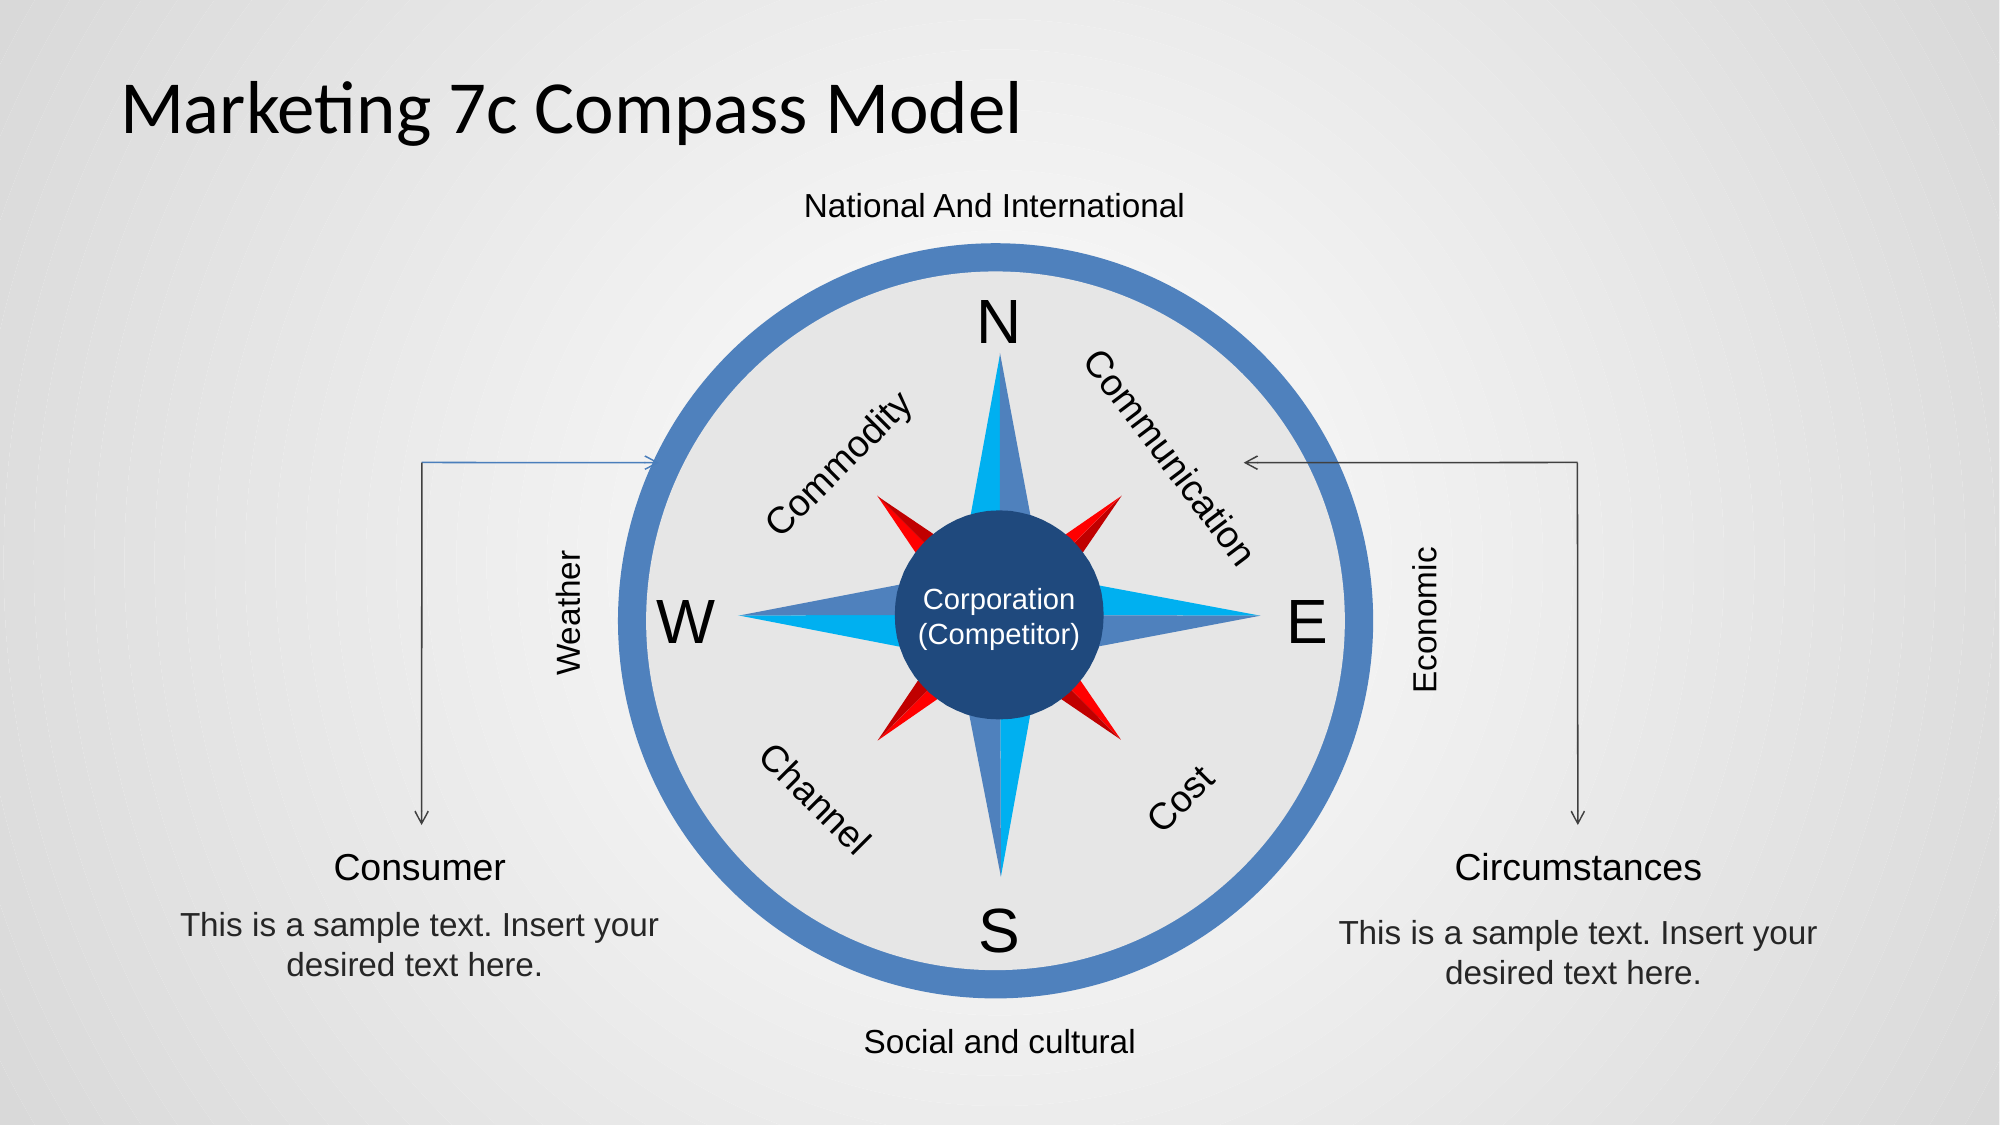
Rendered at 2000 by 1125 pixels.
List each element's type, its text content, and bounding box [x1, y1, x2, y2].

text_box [421, 462, 1579, 826]
text_box Consumer [318, 835, 521, 896]
text_box Circumstances [1439, 835, 1717, 896]
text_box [622, 833, 1369, 994]
text_box Social and cultural [848, 1012, 1152, 1068]
text_box This is a sample text. Insert your desired text here. [1372, 904, 1874, 999]
text_box This is a sample text. Insert your desired text here. [124, 895, 617, 991]
title Marketing 7c Compass Model [99, 45, 1900, 162]
text_box National And International [789, 177, 1201, 232]
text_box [622, 247, 1369, 460]
